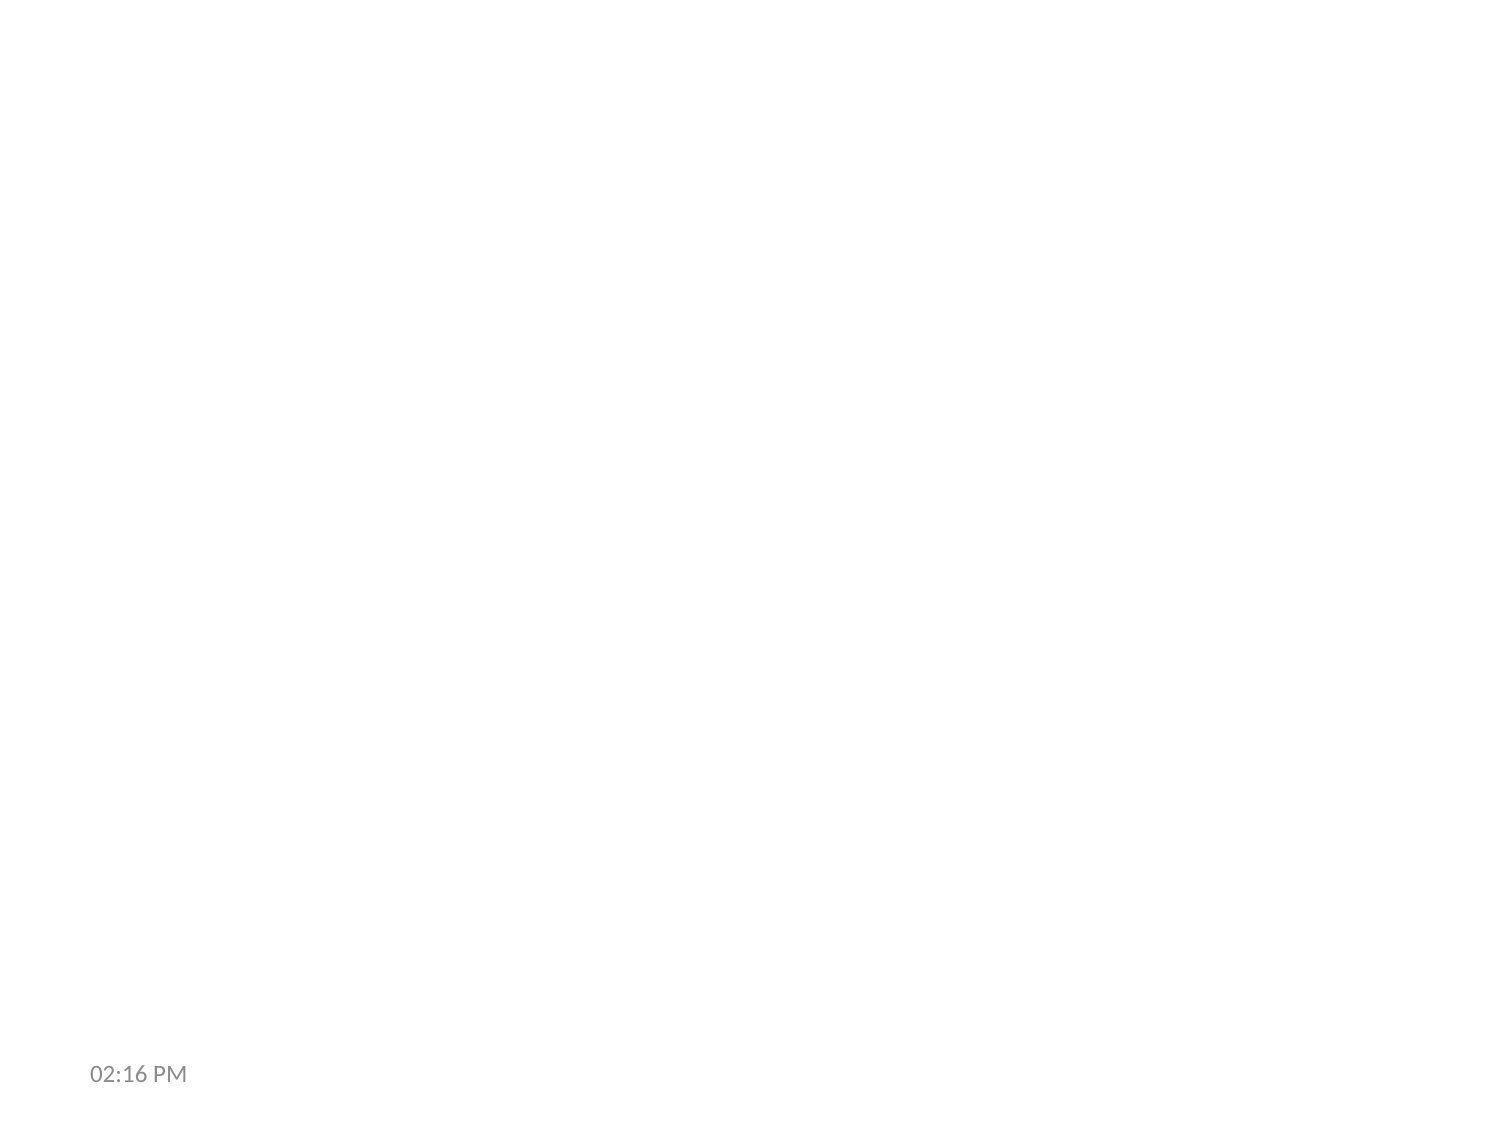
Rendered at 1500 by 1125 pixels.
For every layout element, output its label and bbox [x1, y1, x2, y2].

slide_number [75, 1042, 425, 1103]
